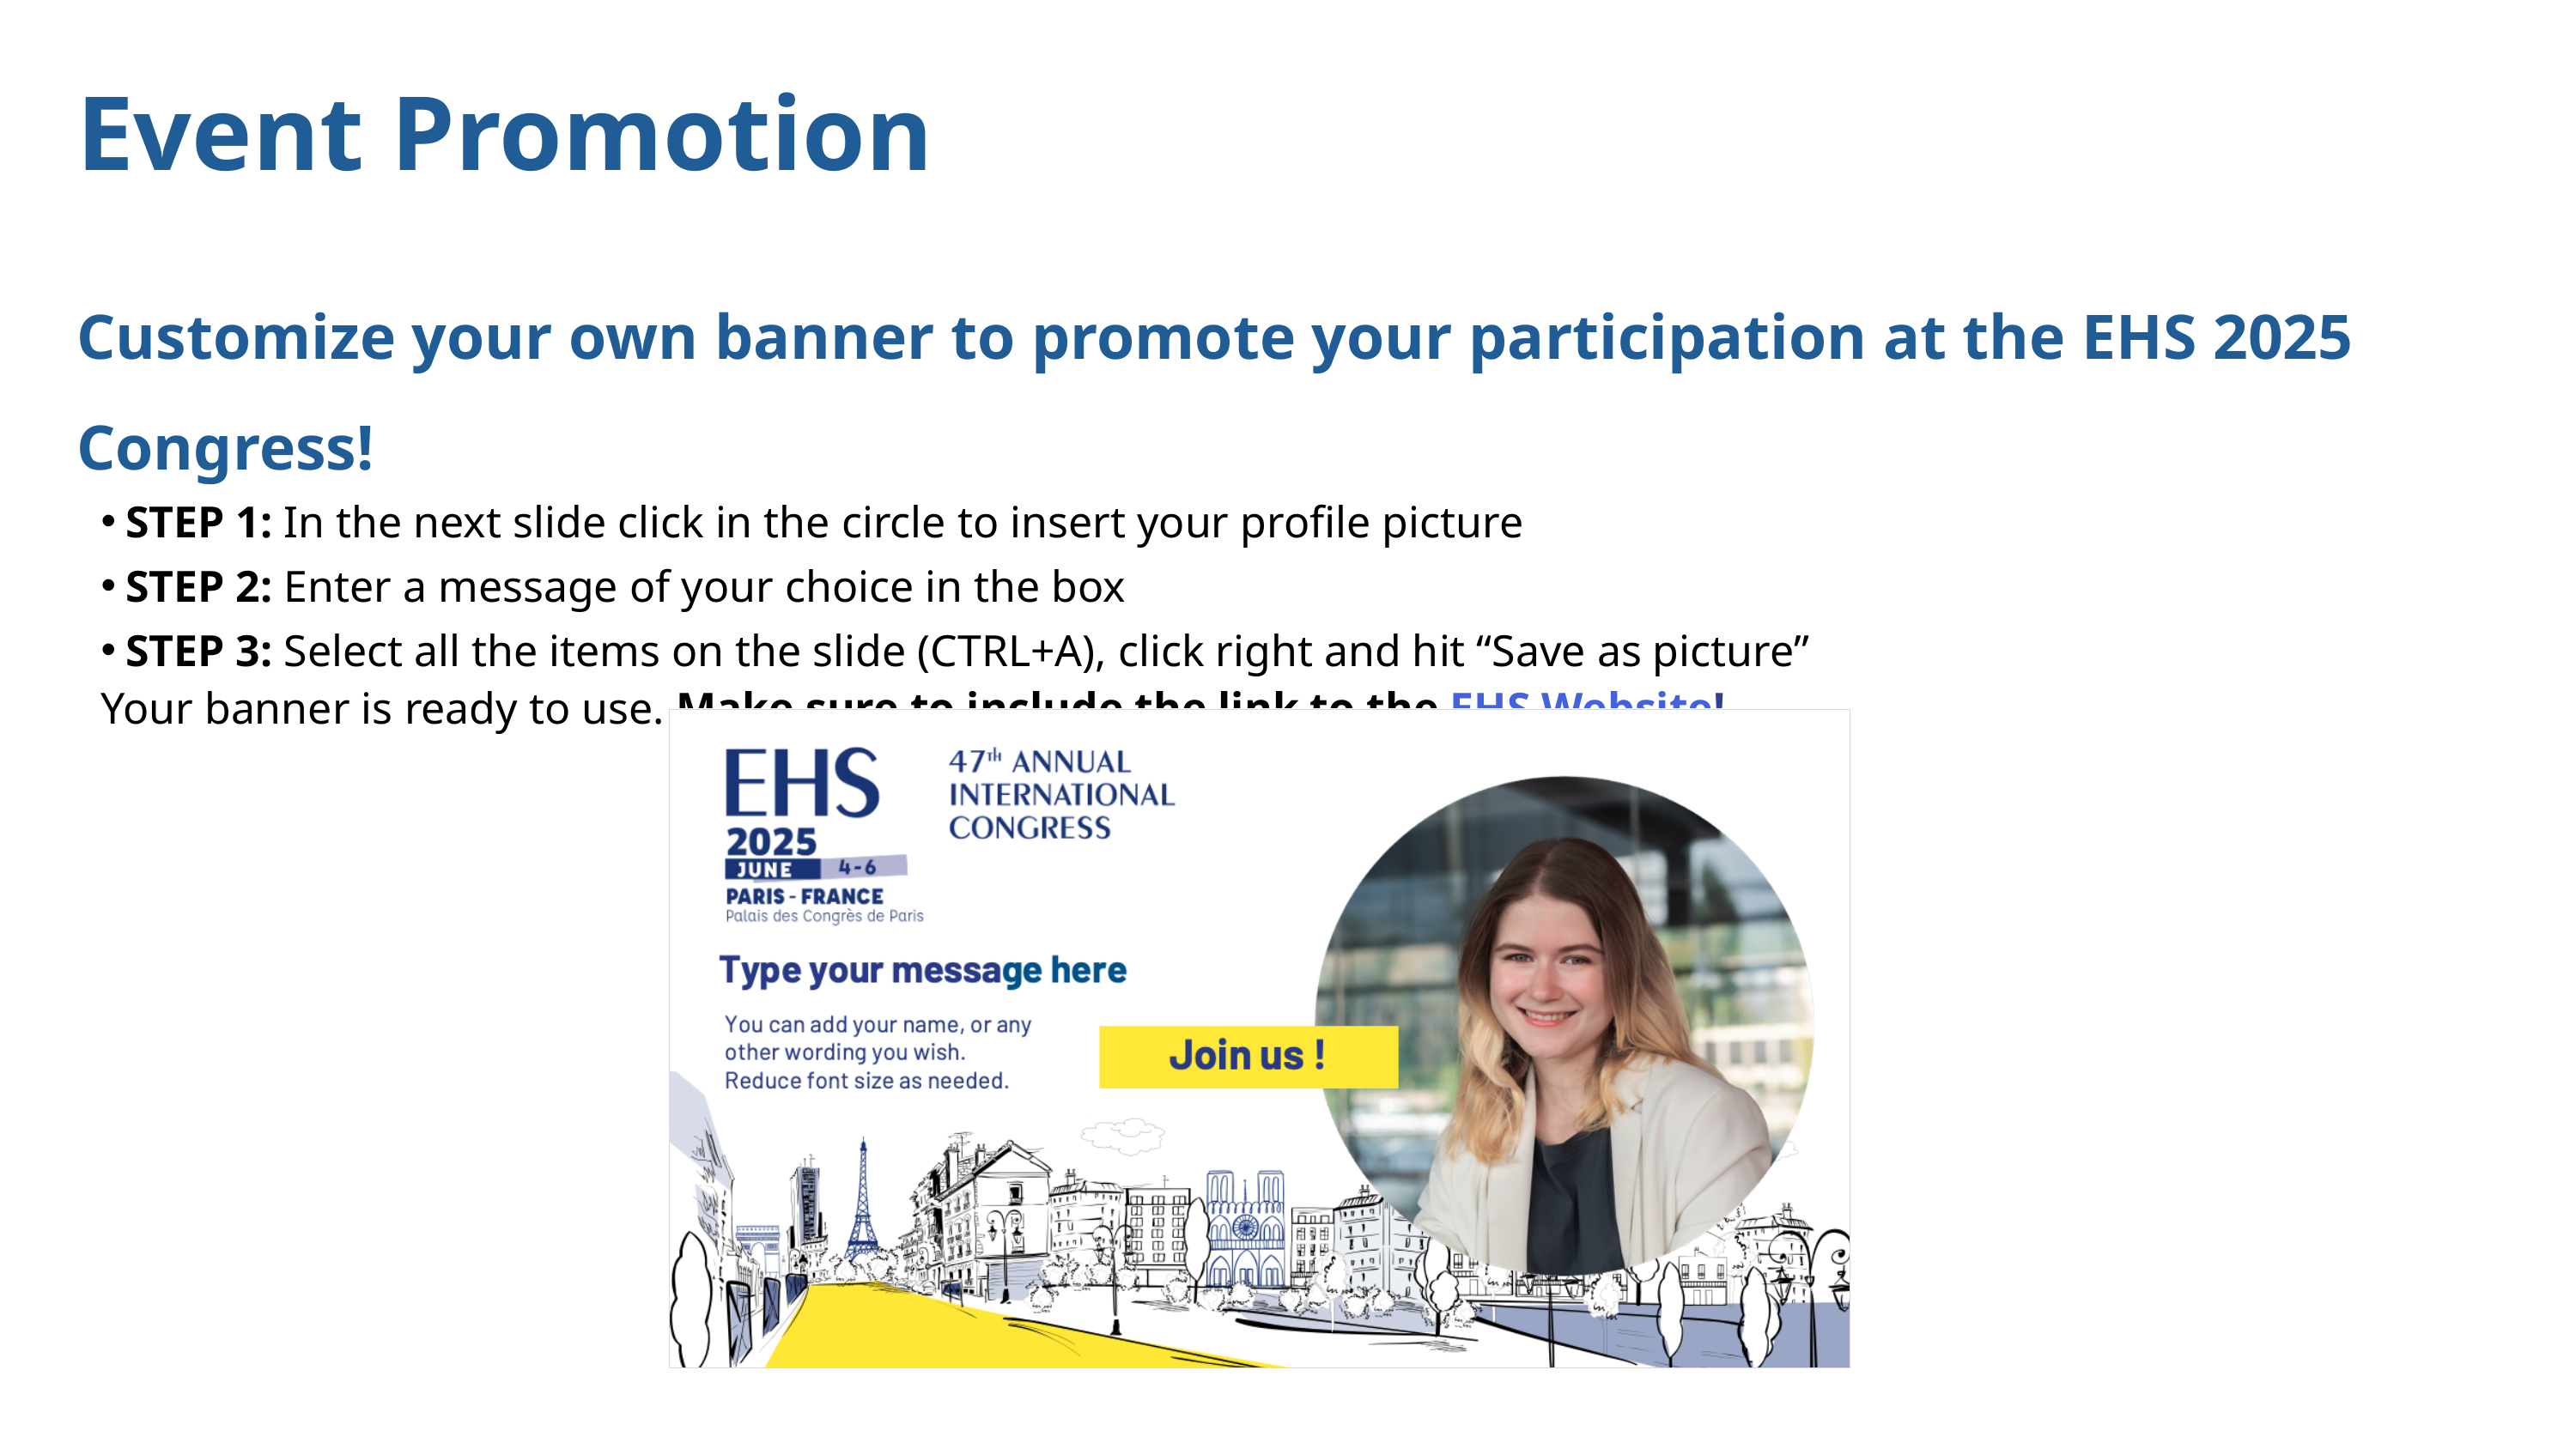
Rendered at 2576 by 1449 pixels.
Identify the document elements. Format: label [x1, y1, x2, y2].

text_box [76, 73, 2379, 197]
text_box [76, 282, 2479, 666]
picture [668, 708, 1850, 1368]
